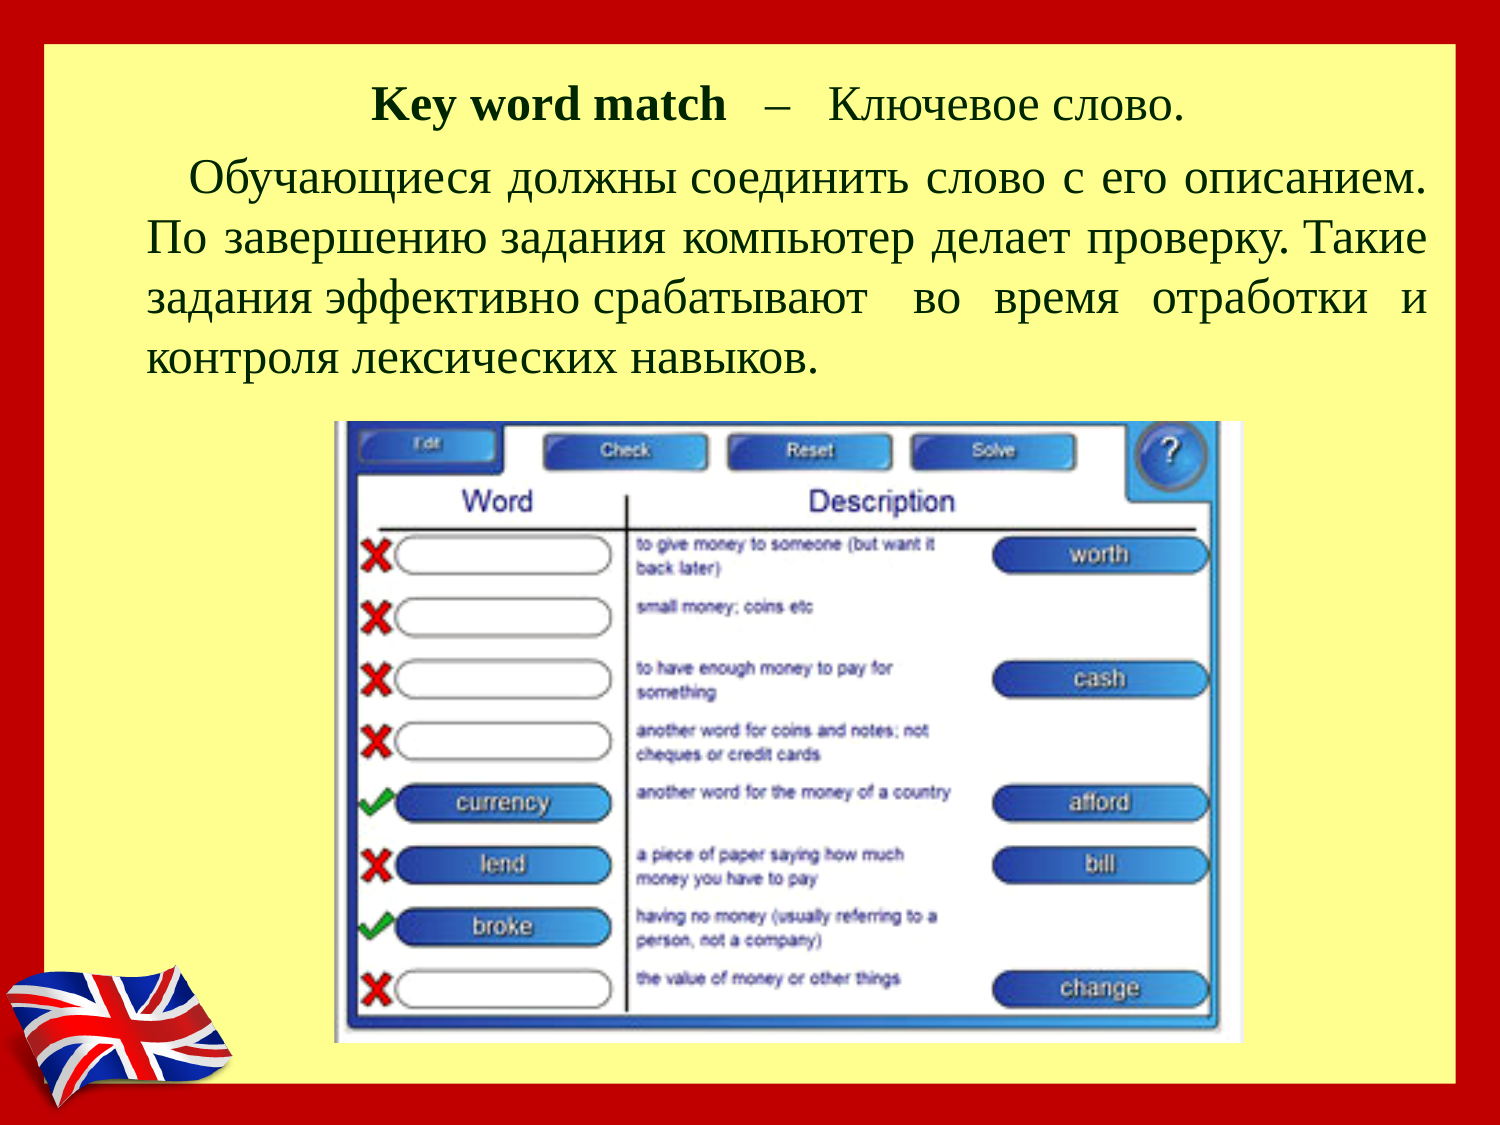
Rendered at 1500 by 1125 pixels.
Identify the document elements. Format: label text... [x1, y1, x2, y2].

list Key word match – Ключевое слово. Обучающиеся должны соединить слово с его описанием. По завершению задания компьютер делает проверку. Такие задания эффективно срабатывают во время отработки и контроля лексических навыков. [74, 46, 1444, 1006]
picture [0, 906, 237, 1125]
picture [334, 421, 1245, 1043]
